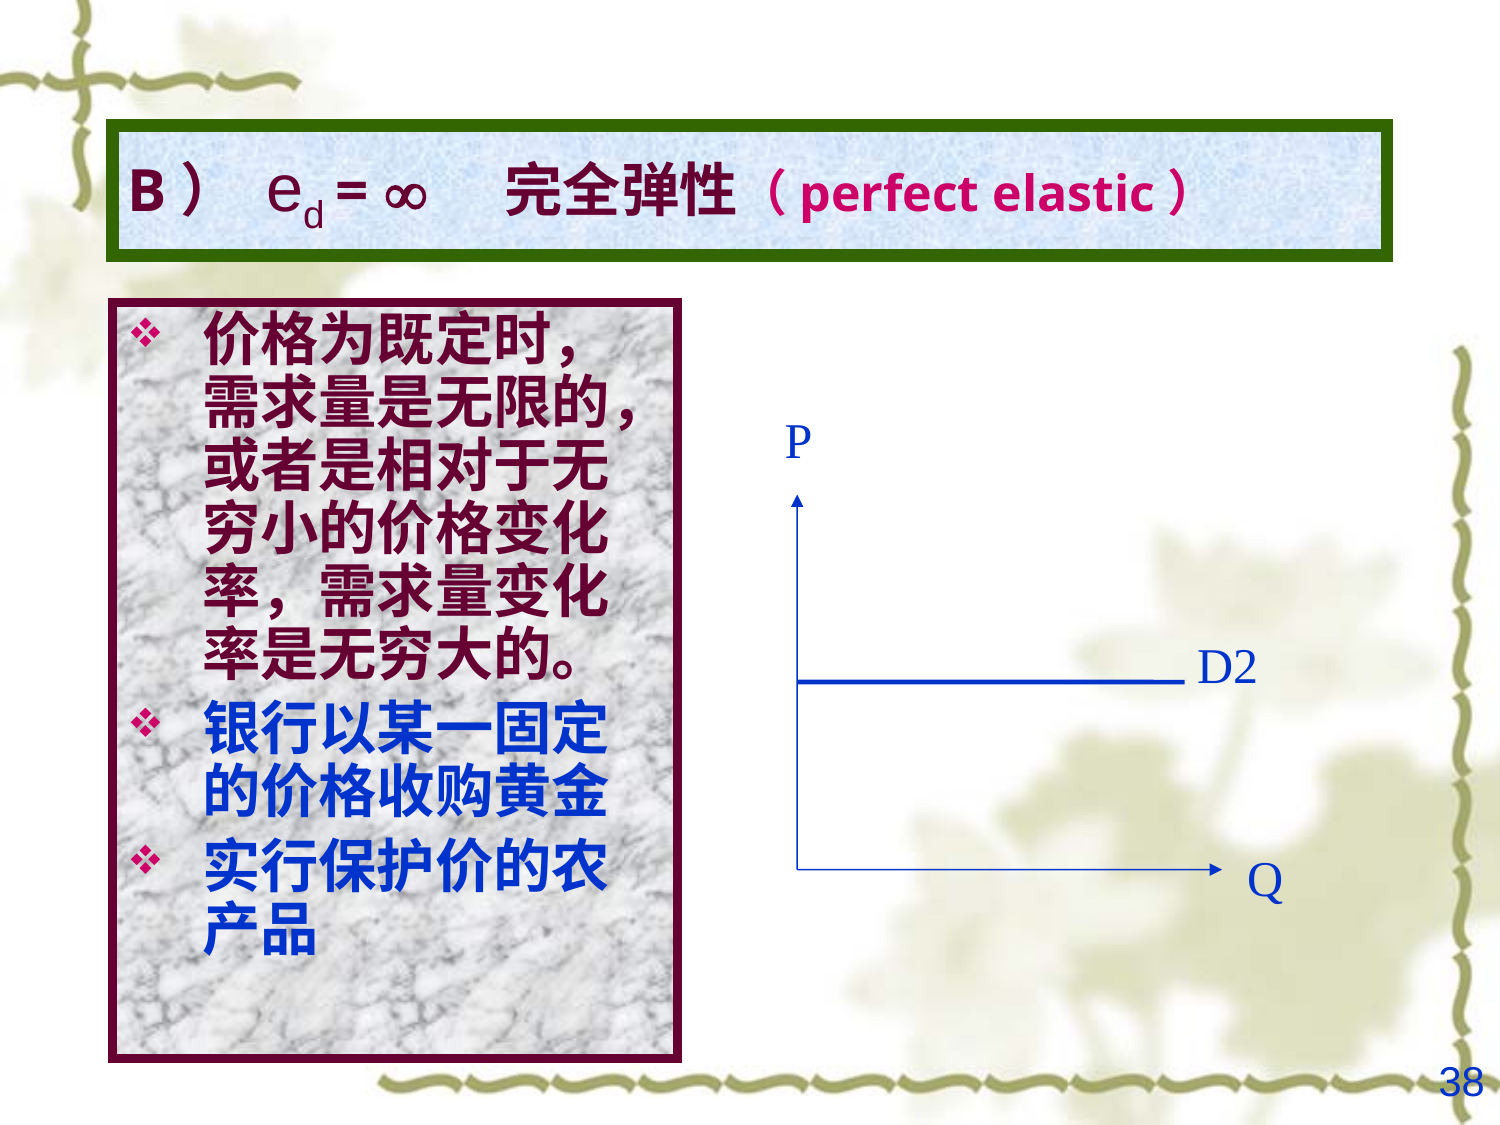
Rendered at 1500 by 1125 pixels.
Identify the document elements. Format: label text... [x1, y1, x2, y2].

list 价格为既定时，需求量是无限的，或者是相对于无穷小的价格变化率，需求量变化率是无穷大的。 银行以某一固定的价格收购黄金 实行保护价的农产品 [112, 302, 678, 1059]
slide_number 38 [1080, 1046, 1500, 1125]
text_box [797, 863, 1223, 876]
text_box P [769, 401, 828, 476]
text_box D2 [1182, 626, 1274, 701]
picture [0, 0, 1500, 1125]
text_box [790, 494, 804, 682]
text_box Q [1232, 838, 1298, 914]
title B） ed =  完全弹性（perfect elastic） [112, 125, 1388, 256]
